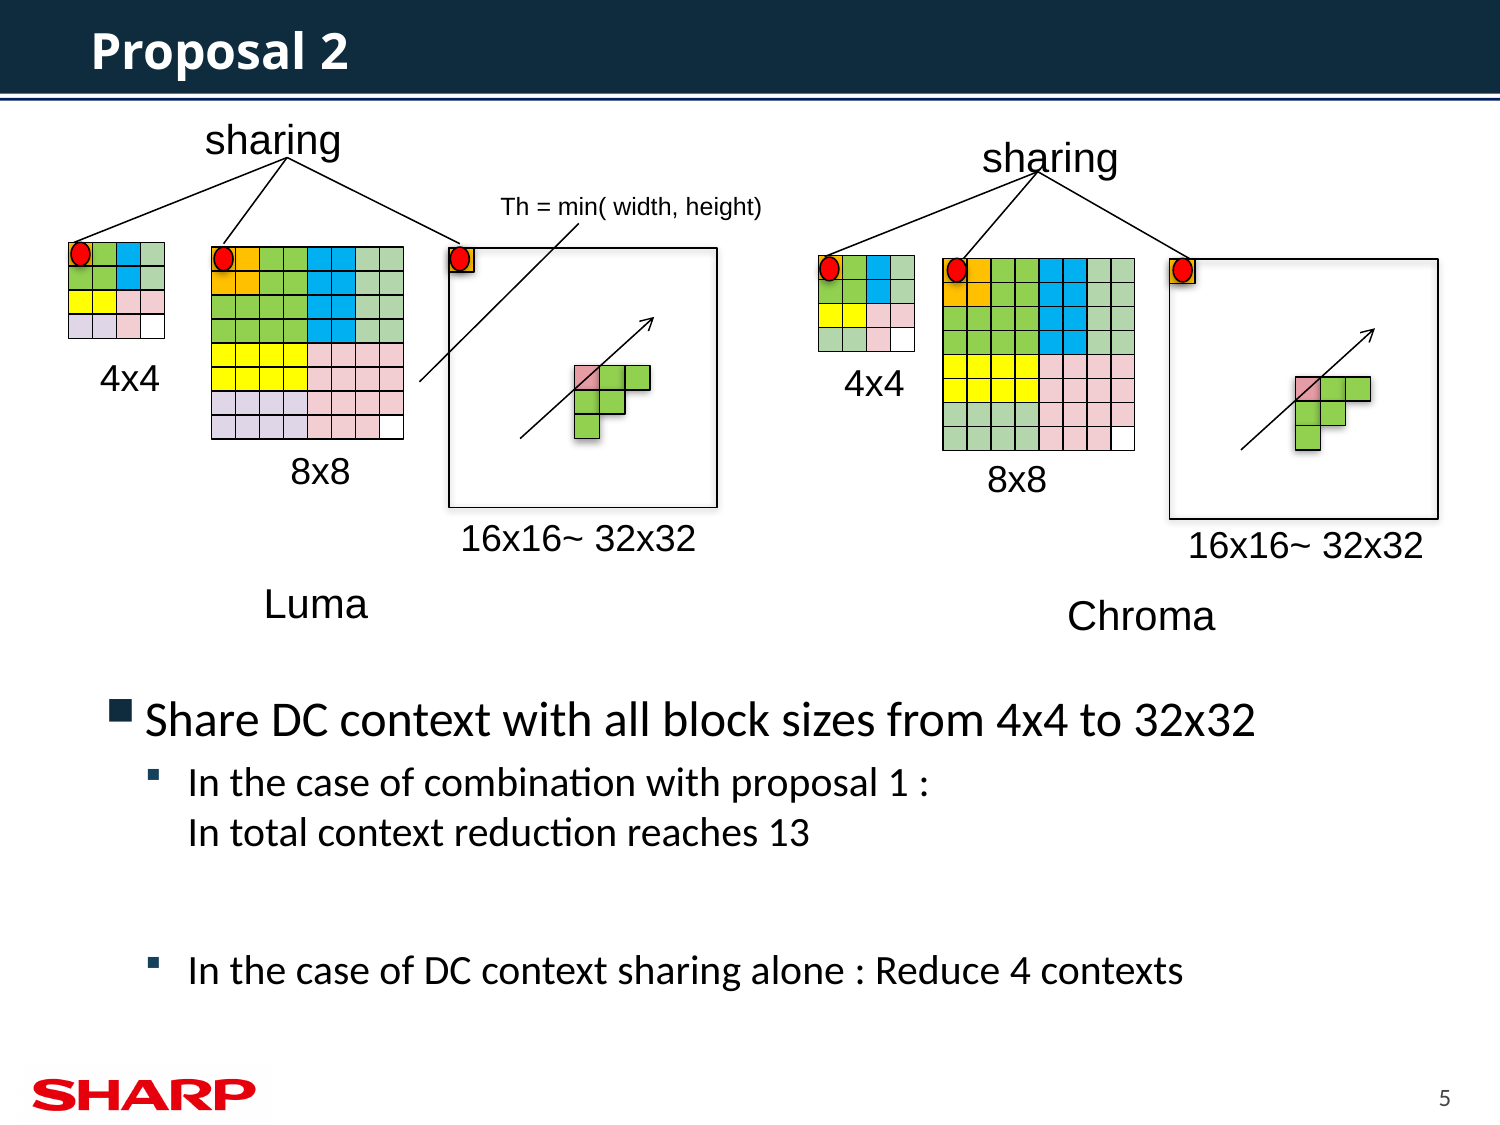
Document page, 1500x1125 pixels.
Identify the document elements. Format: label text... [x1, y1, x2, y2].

list Share DC context with all block sizes from 4x4 to 32x32 In the case of combination with proposal 1 : In total context reduction reaches 13 In the case of DC context sharing alone : Reduce 4 contexts [76, 654, 1427, 1053]
title Proposal 2 [74, 15, 1426, 85]
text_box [68, 106, 1465, 646]
slide_number 5 [1345, 1066, 1467, 1112]
picture [17, 1064, 271, 1125]
